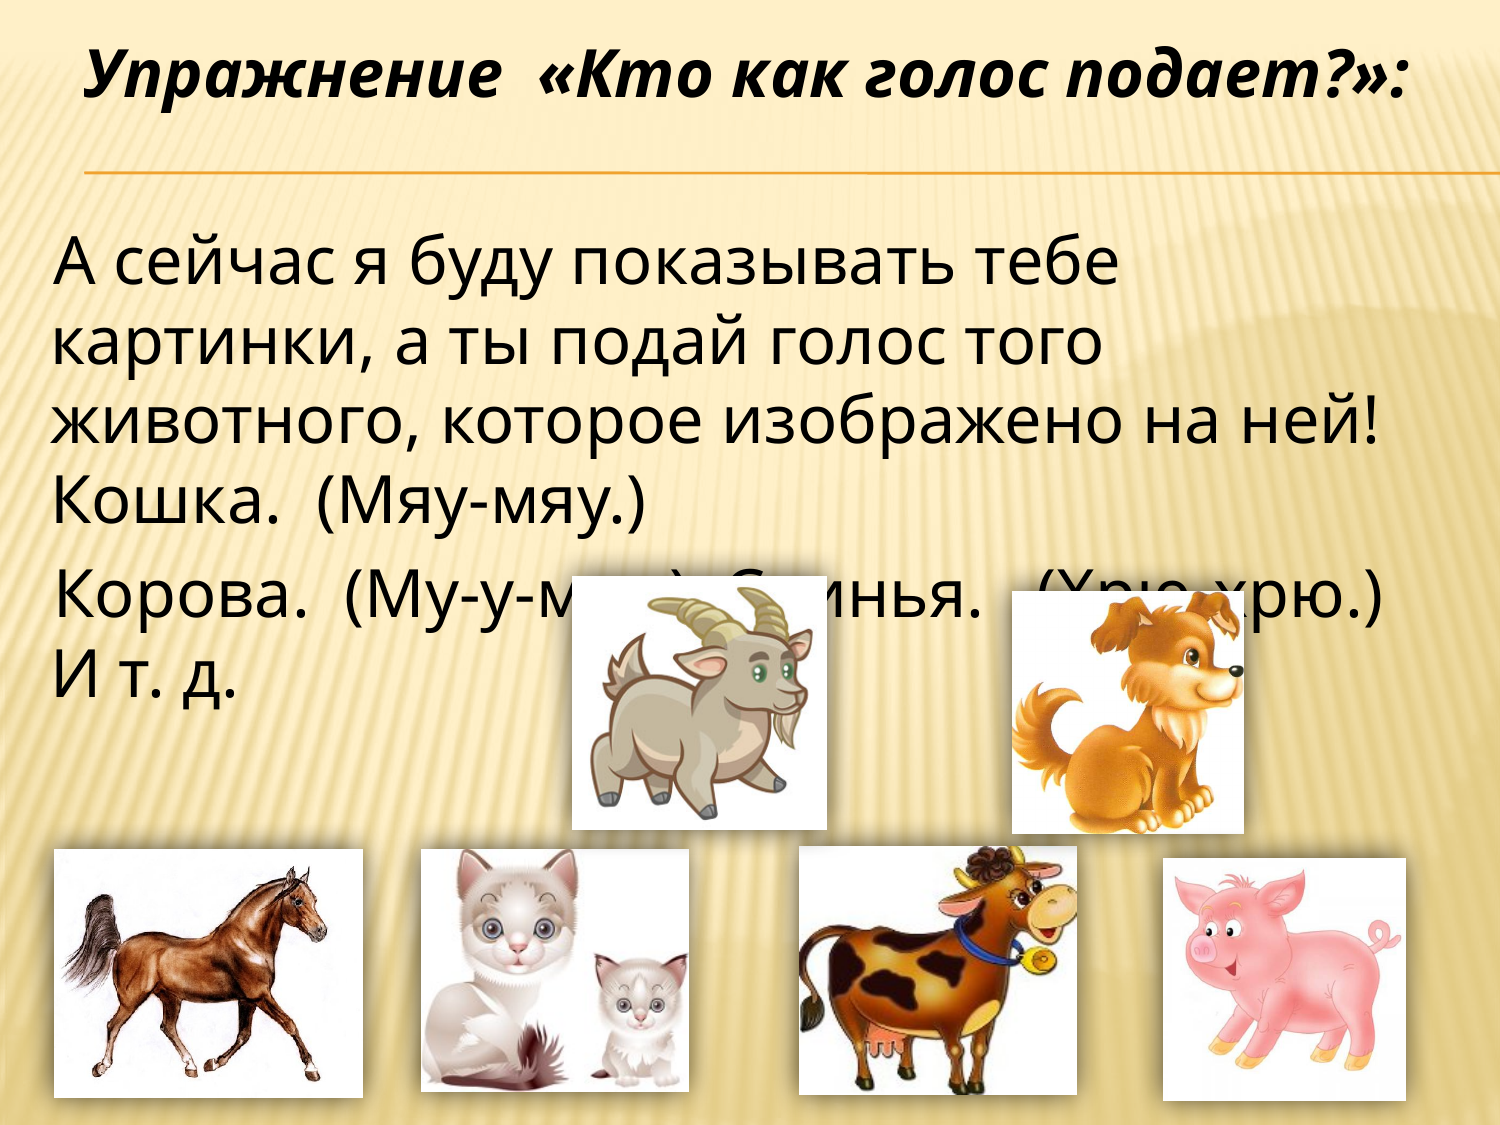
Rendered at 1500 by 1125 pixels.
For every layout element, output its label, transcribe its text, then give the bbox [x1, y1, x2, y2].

picture [1011, 590, 1245, 834]
picture [420, 849, 689, 1093]
picture [798, 846, 1077, 1096]
picture [572, 575, 827, 831]
picture [53, 849, 363, 1099]
picture [1163, 857, 1406, 1101]
list Упражнение «Кто как голос подает?»: А сейчас я буду показывать тебе картинки, а ты подай голос того животного, которое изображено на ней! Кошка. (Мяу-мяу.) Корова. (Му-у-муу.) Свинья. (Хрю-хрю.) И т. д. [35, 23, 1459, 766]
